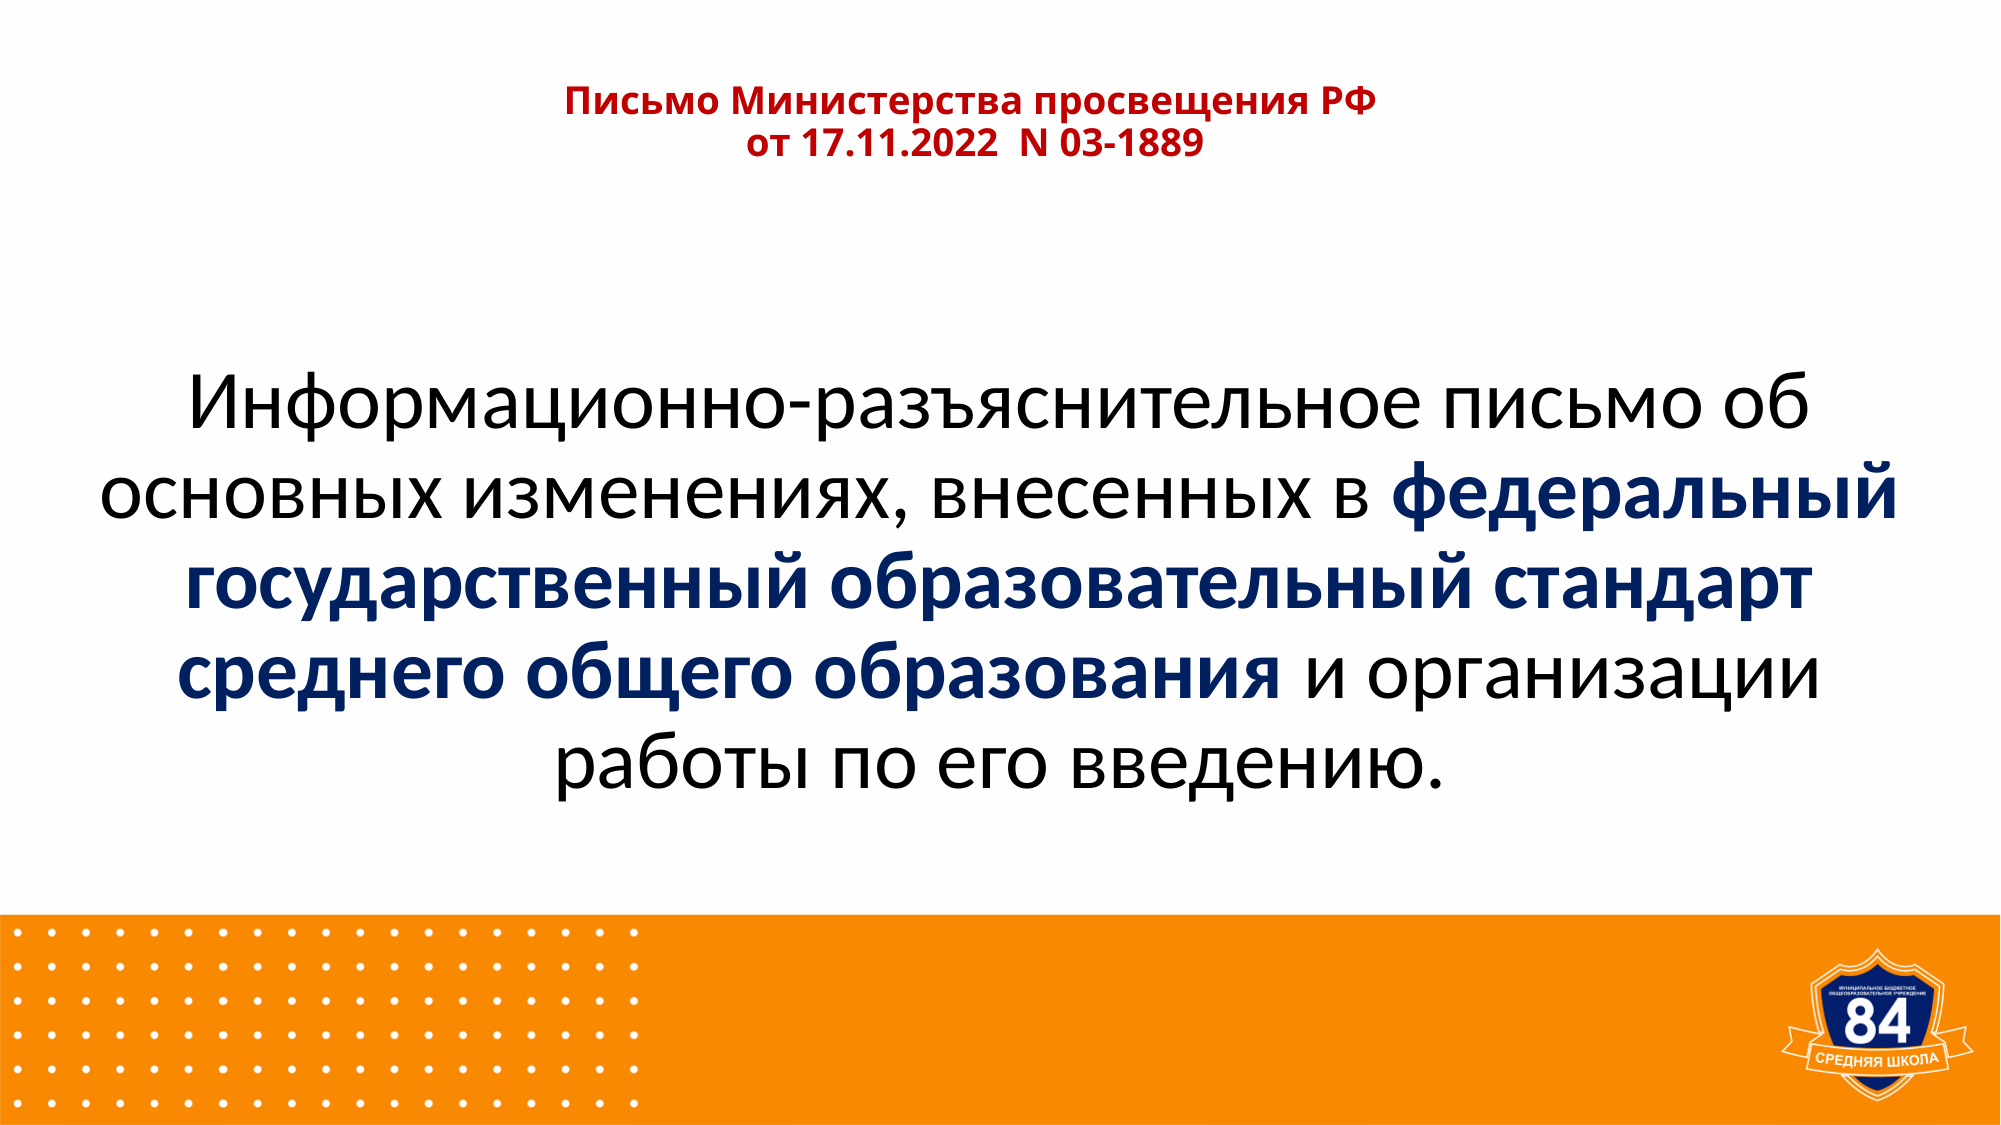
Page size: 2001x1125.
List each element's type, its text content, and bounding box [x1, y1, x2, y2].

title Письмо Министерства просвещения РФ от 17.11.2022 N 03-1889 [23, 30, 1927, 220]
picture [0, 0, 2001, 1125]
list Информационно-разъяснительное письмо об основных изменениях, внесенных в федеральный государственный образовательный стандарт среднего общего образования и организации работы по его введению. [55, 228, 1945, 1106]
